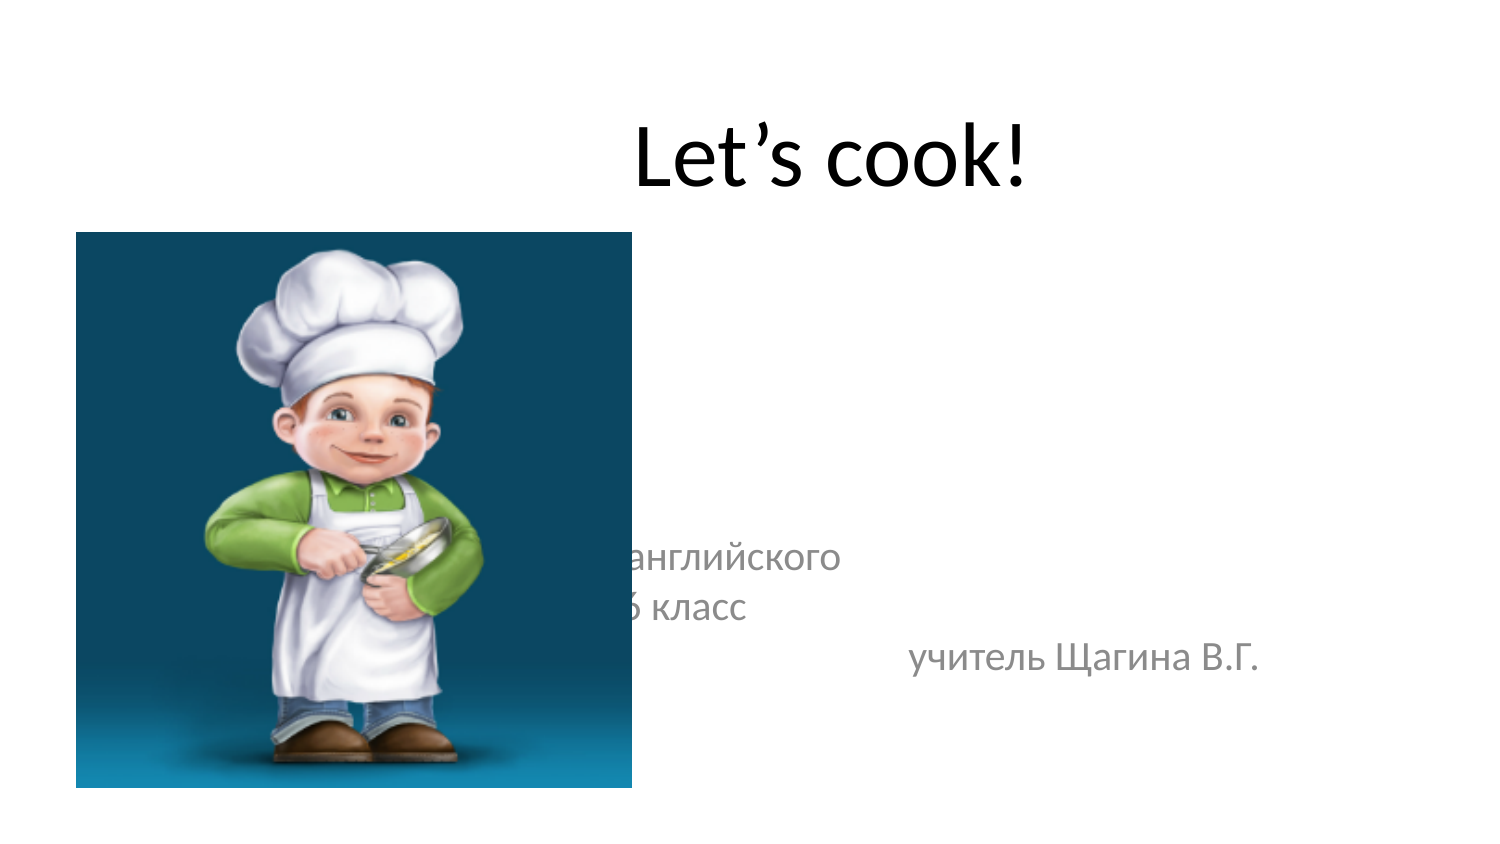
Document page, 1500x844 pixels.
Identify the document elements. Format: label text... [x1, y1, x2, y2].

title Let’s cook! [112, 79, 1388, 221]
subtitle Презентация к уроку английского языка Spotlight 6 класс учитель Щагина В.Г. [637, 478, 1275, 694]
picture [76, 232, 633, 788]
